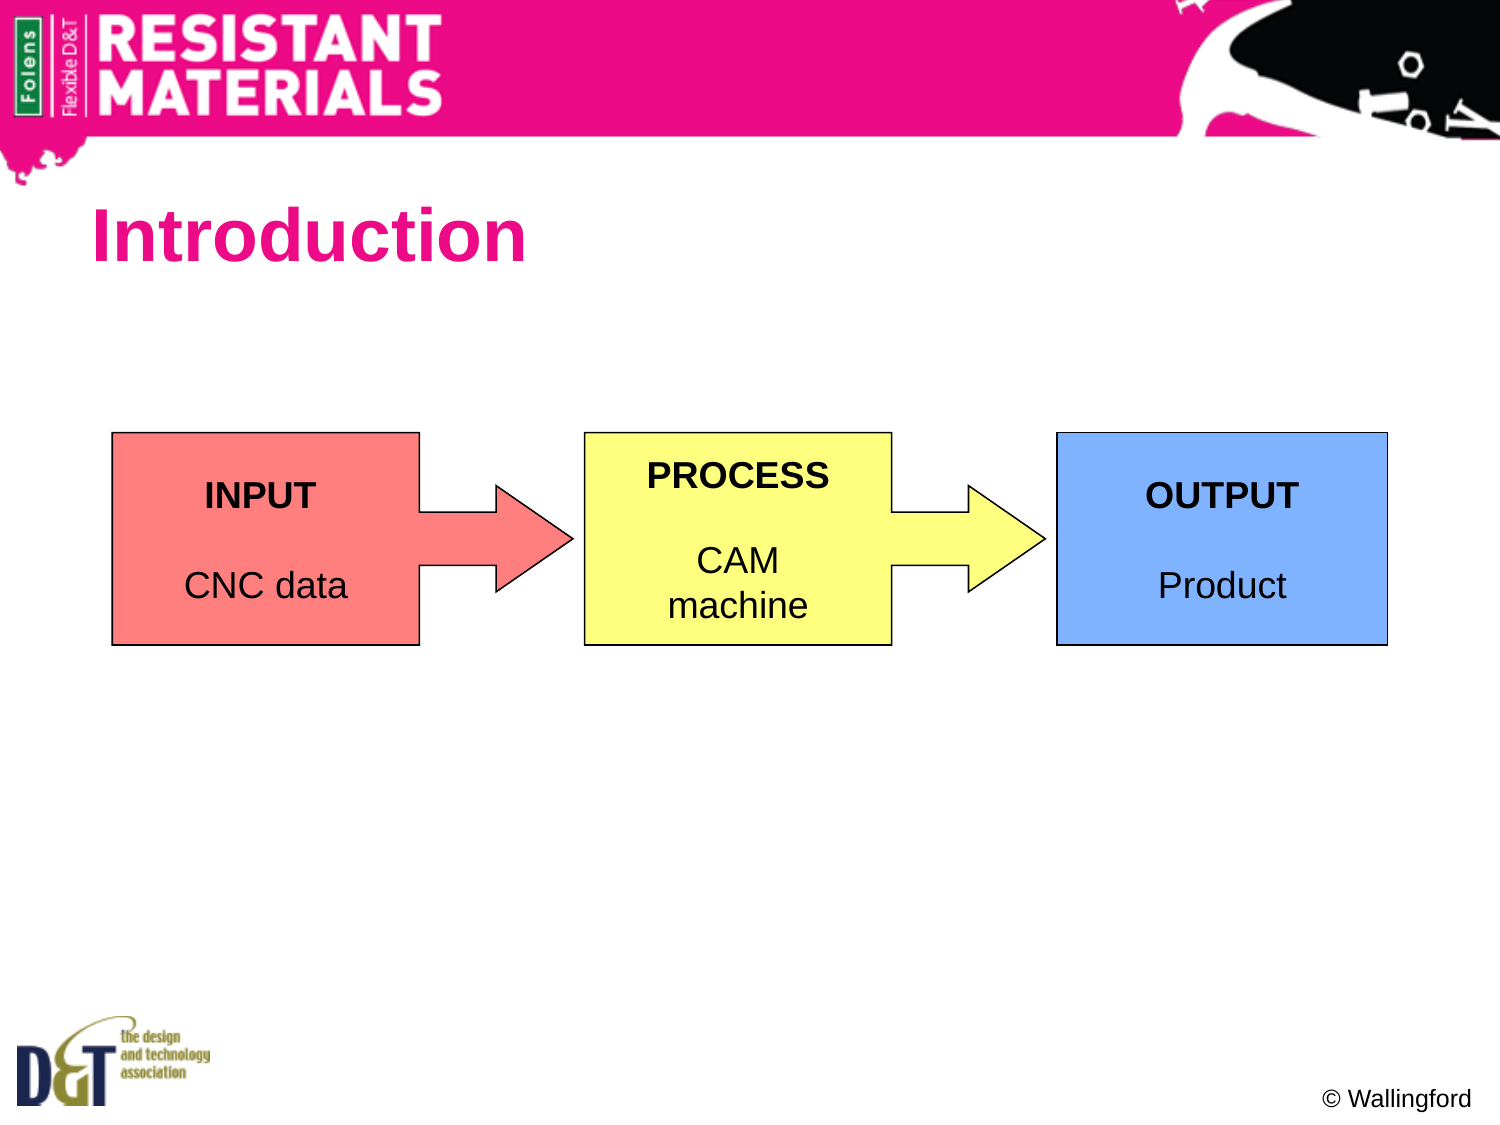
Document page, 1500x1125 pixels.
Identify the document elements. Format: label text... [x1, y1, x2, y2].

picture [0, 0, 1500, 1125]
text_box OUTPUT Product [1056, 432, 1388, 645]
text_box © Wallingford [1257, 1074, 1495, 1125]
text_box PROCESS CAM machine [584, 432, 1046, 646]
text_box INPUT CNC data [112, 432, 573, 646]
title Introduction [76, 160, 1427, 301]
